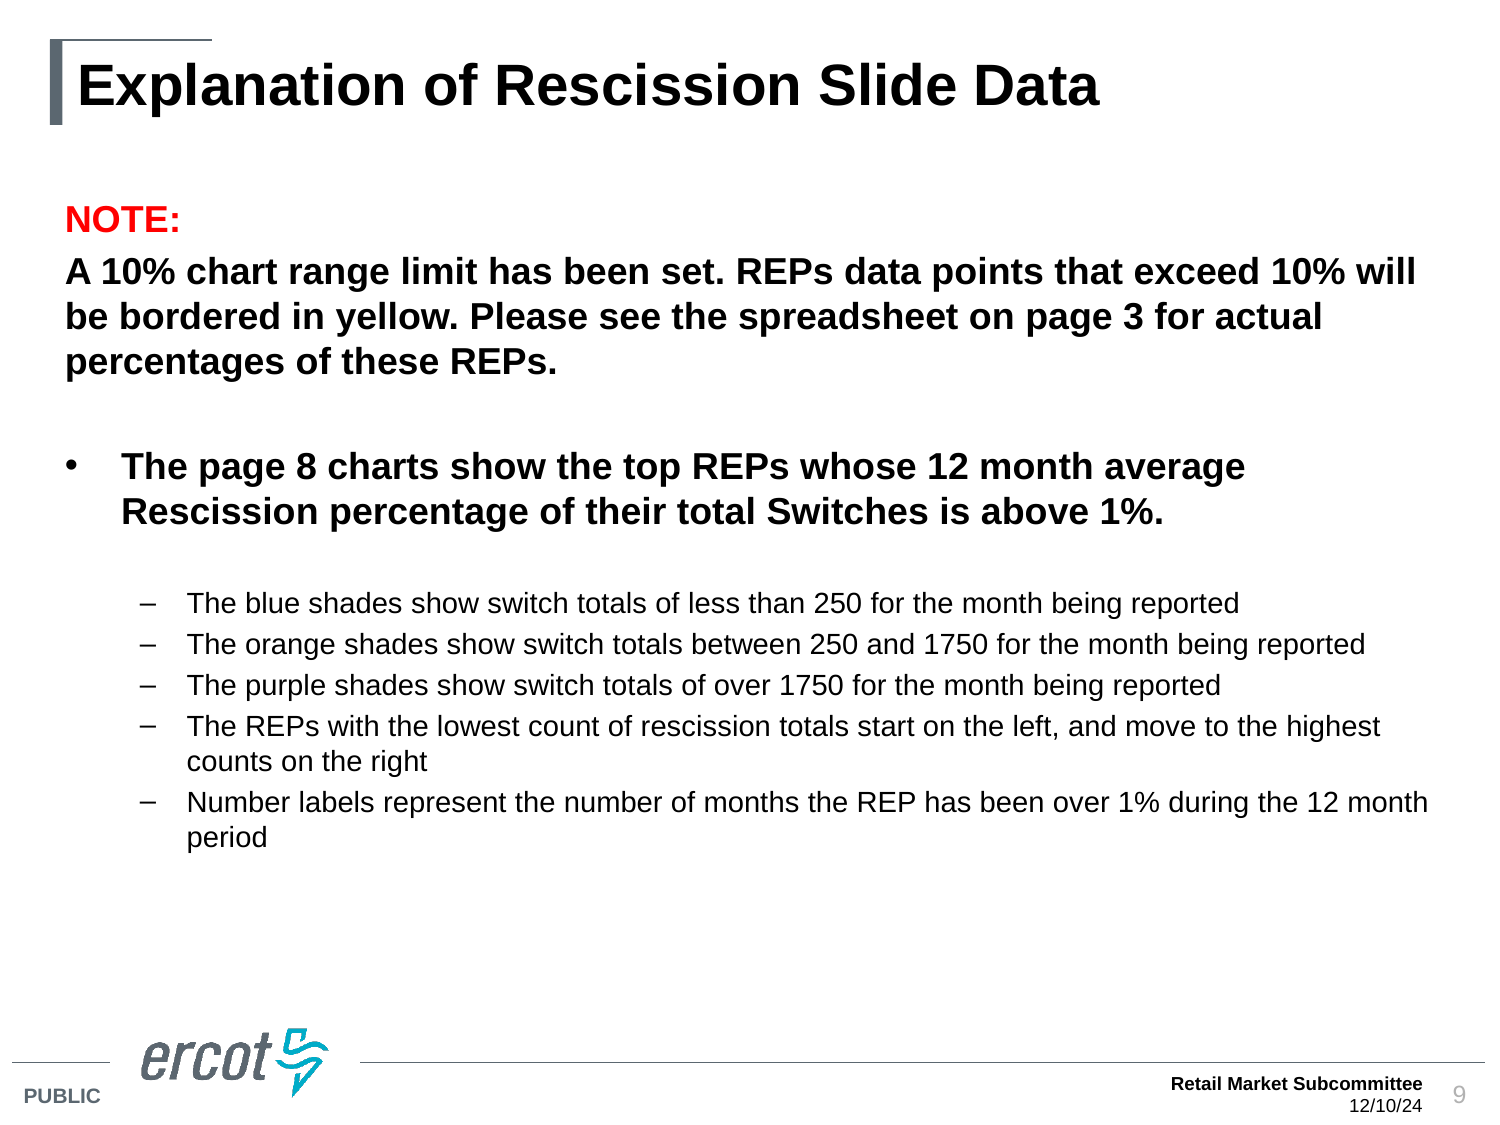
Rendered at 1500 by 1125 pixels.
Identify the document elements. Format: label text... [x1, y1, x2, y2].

title Explanation of Rescission Slide Data [62, 39, 1450, 187]
slide_number 9 [1438, 1076, 1475, 1112]
text_box Retail Market Subcommittee 12/10/24 [1124, 1064, 1438, 1125]
picture [137, 1024, 332, 1100]
list NOTE: A 10% chart range limit has been set. REPs data points that exceed 10% will be bordered in yellow. Please see the spreadsheet on page 3 for actual percentages of these REPs. The page 8 charts show the top REPs whose 12 month average Rescission percentage of their total Switches is above 1%. The blue shades show switch totals of less than 250 for the month being reported The orange shades show switch totals between 250 and 1750 for the month being reported The purple shades show switch totals of over 1750 for the month being reported The REPs with the lowest count of rescission totals start on the left, and move to the highest counts on the right Number labels represent the number of months the REP has been over 1% during the 12 month period [50, 187, 1450, 925]
